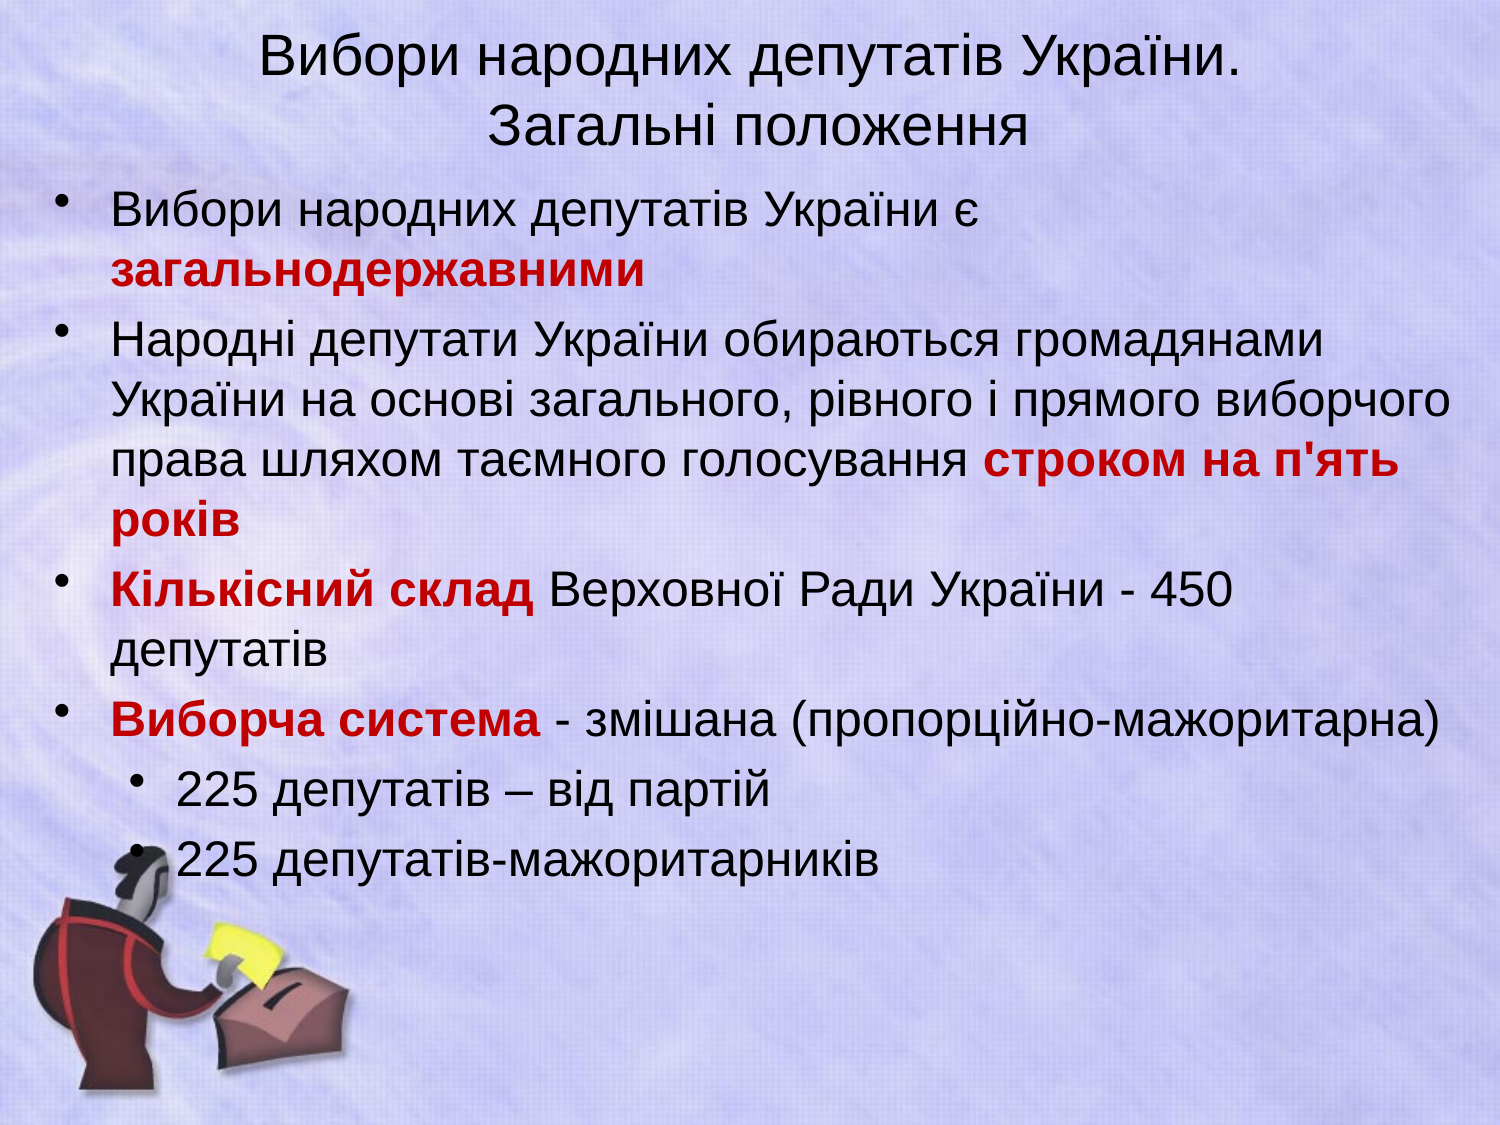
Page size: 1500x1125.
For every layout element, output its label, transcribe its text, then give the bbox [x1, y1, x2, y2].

picture [0, 0, 1500, 1125]
list Вибори народних депутатів України є загальнодержавними Народні депутати України обираються громадянами України на основі загального, рівного і прямого виборчого права шляхом таємного голосування строком на п'ять років Кількісний склад Верховної Ради України - 450 депутатів Виборча система - змішана (пропорційно-мажоритарна) 225 депутатів – від партій 225 депутатів-мажоритарників [38, 168, 1480, 942]
title Вибори народних депутатів України. Загальні положення [38, 44, 1480, 165]
